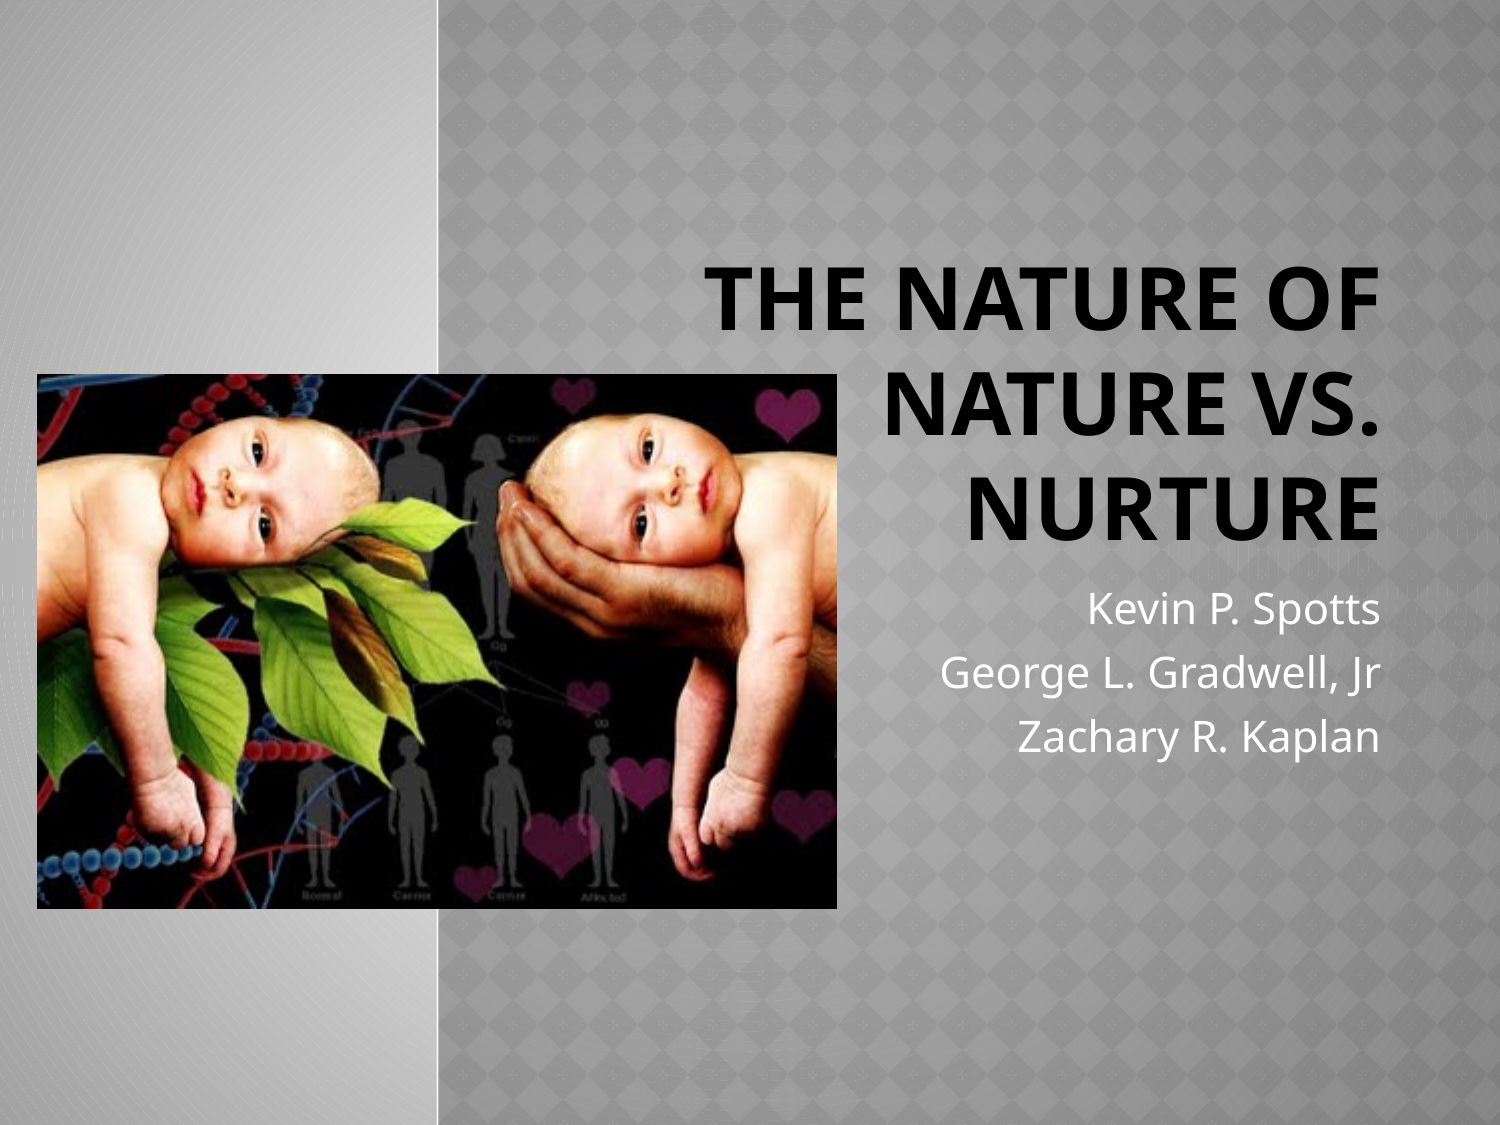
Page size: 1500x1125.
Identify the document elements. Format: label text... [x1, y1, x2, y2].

picture [36, 374, 838, 909]
subtitle Kevin P. Spotts George L. Gradwell, Jr Zachary R. Kaplan [843, 580, 1390, 762]
title The Nature of Nature vs. Nurture [552, 87, 1390, 558]
